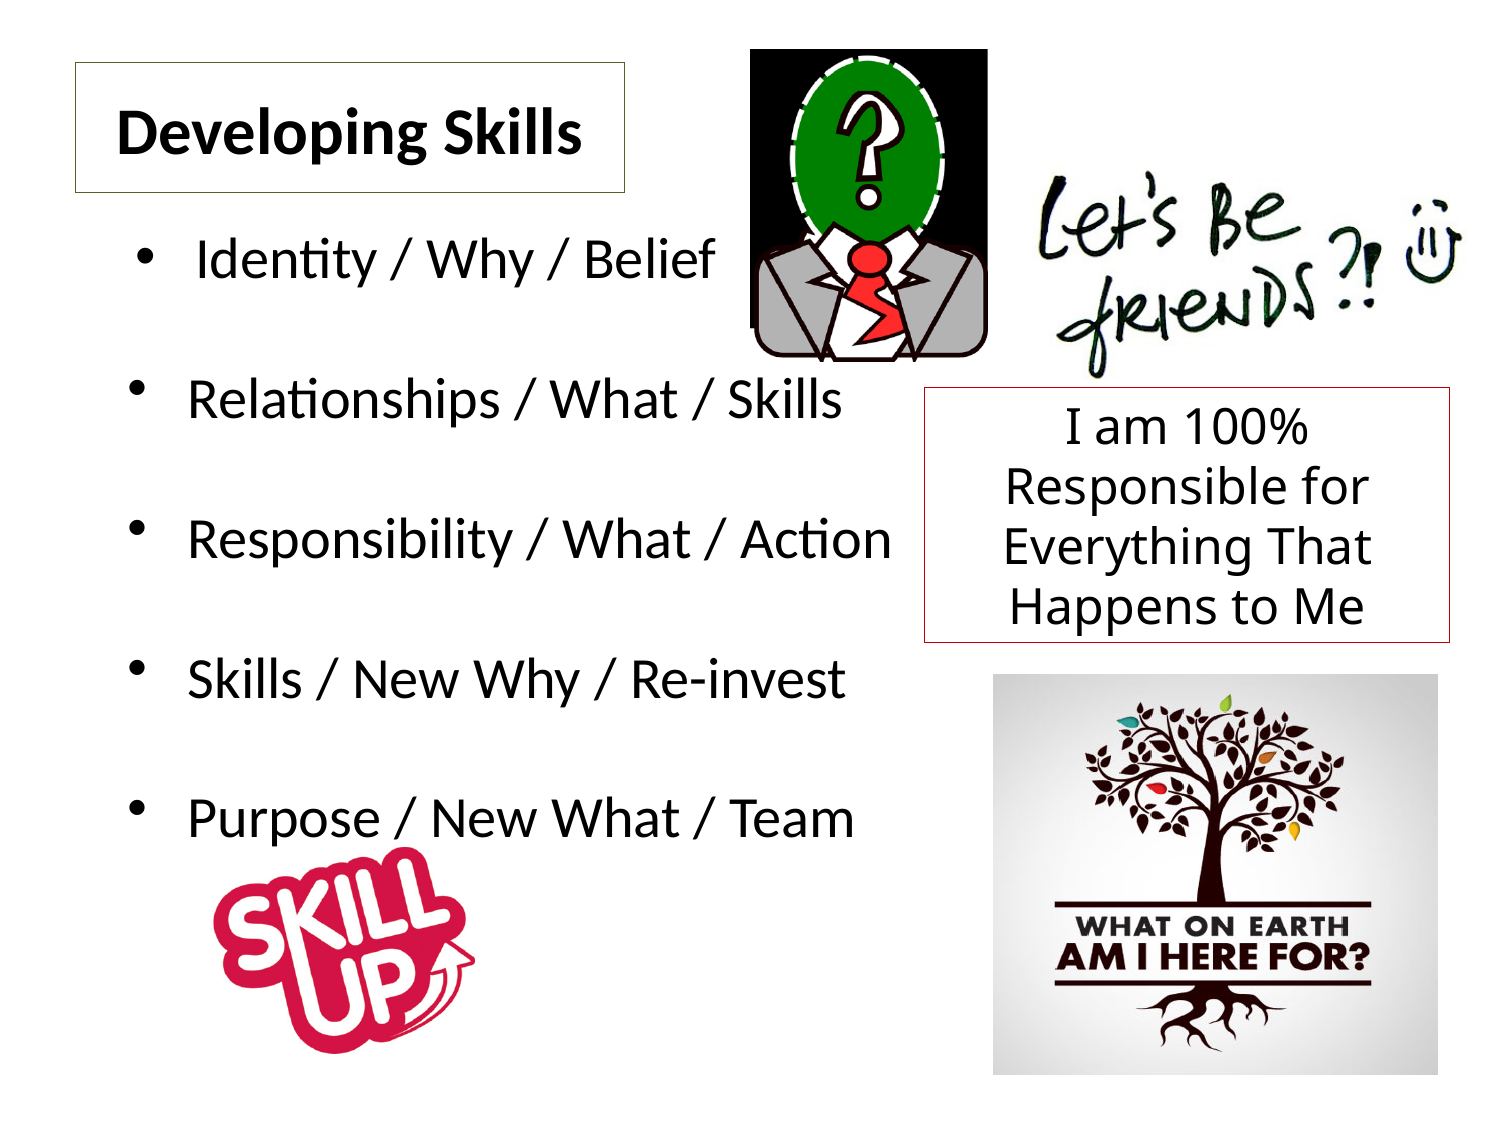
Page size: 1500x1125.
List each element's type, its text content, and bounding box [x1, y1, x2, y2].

text_box I am 100% Responsible for Everything That Happens to Me [924, 387, 1450, 643]
text_box Identity / Why / Belief Relationships / What / Skills Responsibility / What / Action Skills / New Why / Re-invest Purpose / New What / Team [112, 212, 1388, 927]
picture [992, 674, 1438, 1076]
title Developing Skills [75, 62, 625, 193]
picture [749, 49, 988, 362]
picture [0, 812, 688, 1088]
picture [999, 62, 1500, 438]
